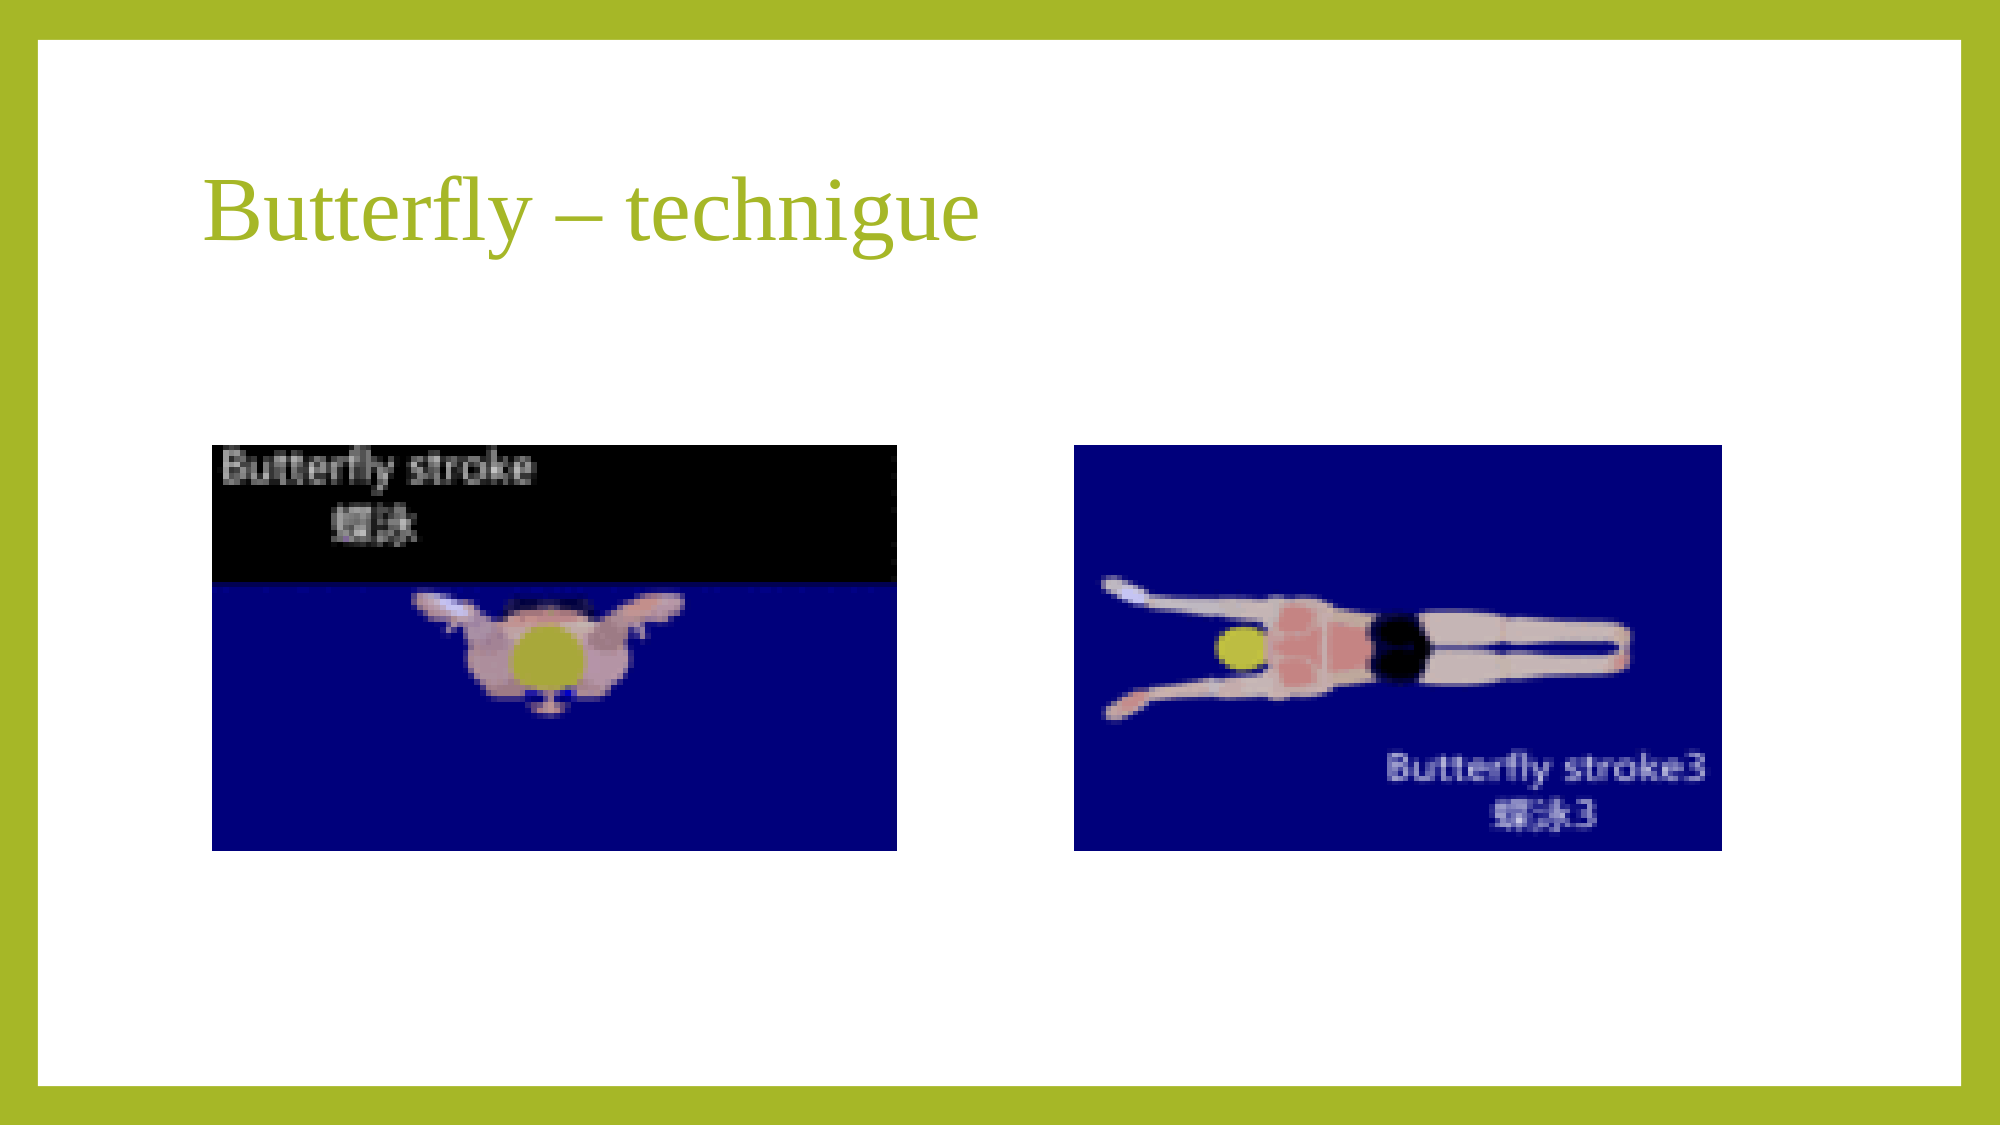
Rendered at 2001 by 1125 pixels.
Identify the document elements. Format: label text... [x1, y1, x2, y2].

picture [1074, 445, 1722, 851]
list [211, 445, 897, 851]
title Butterfly – technigue [187, 99, 1808, 323]
